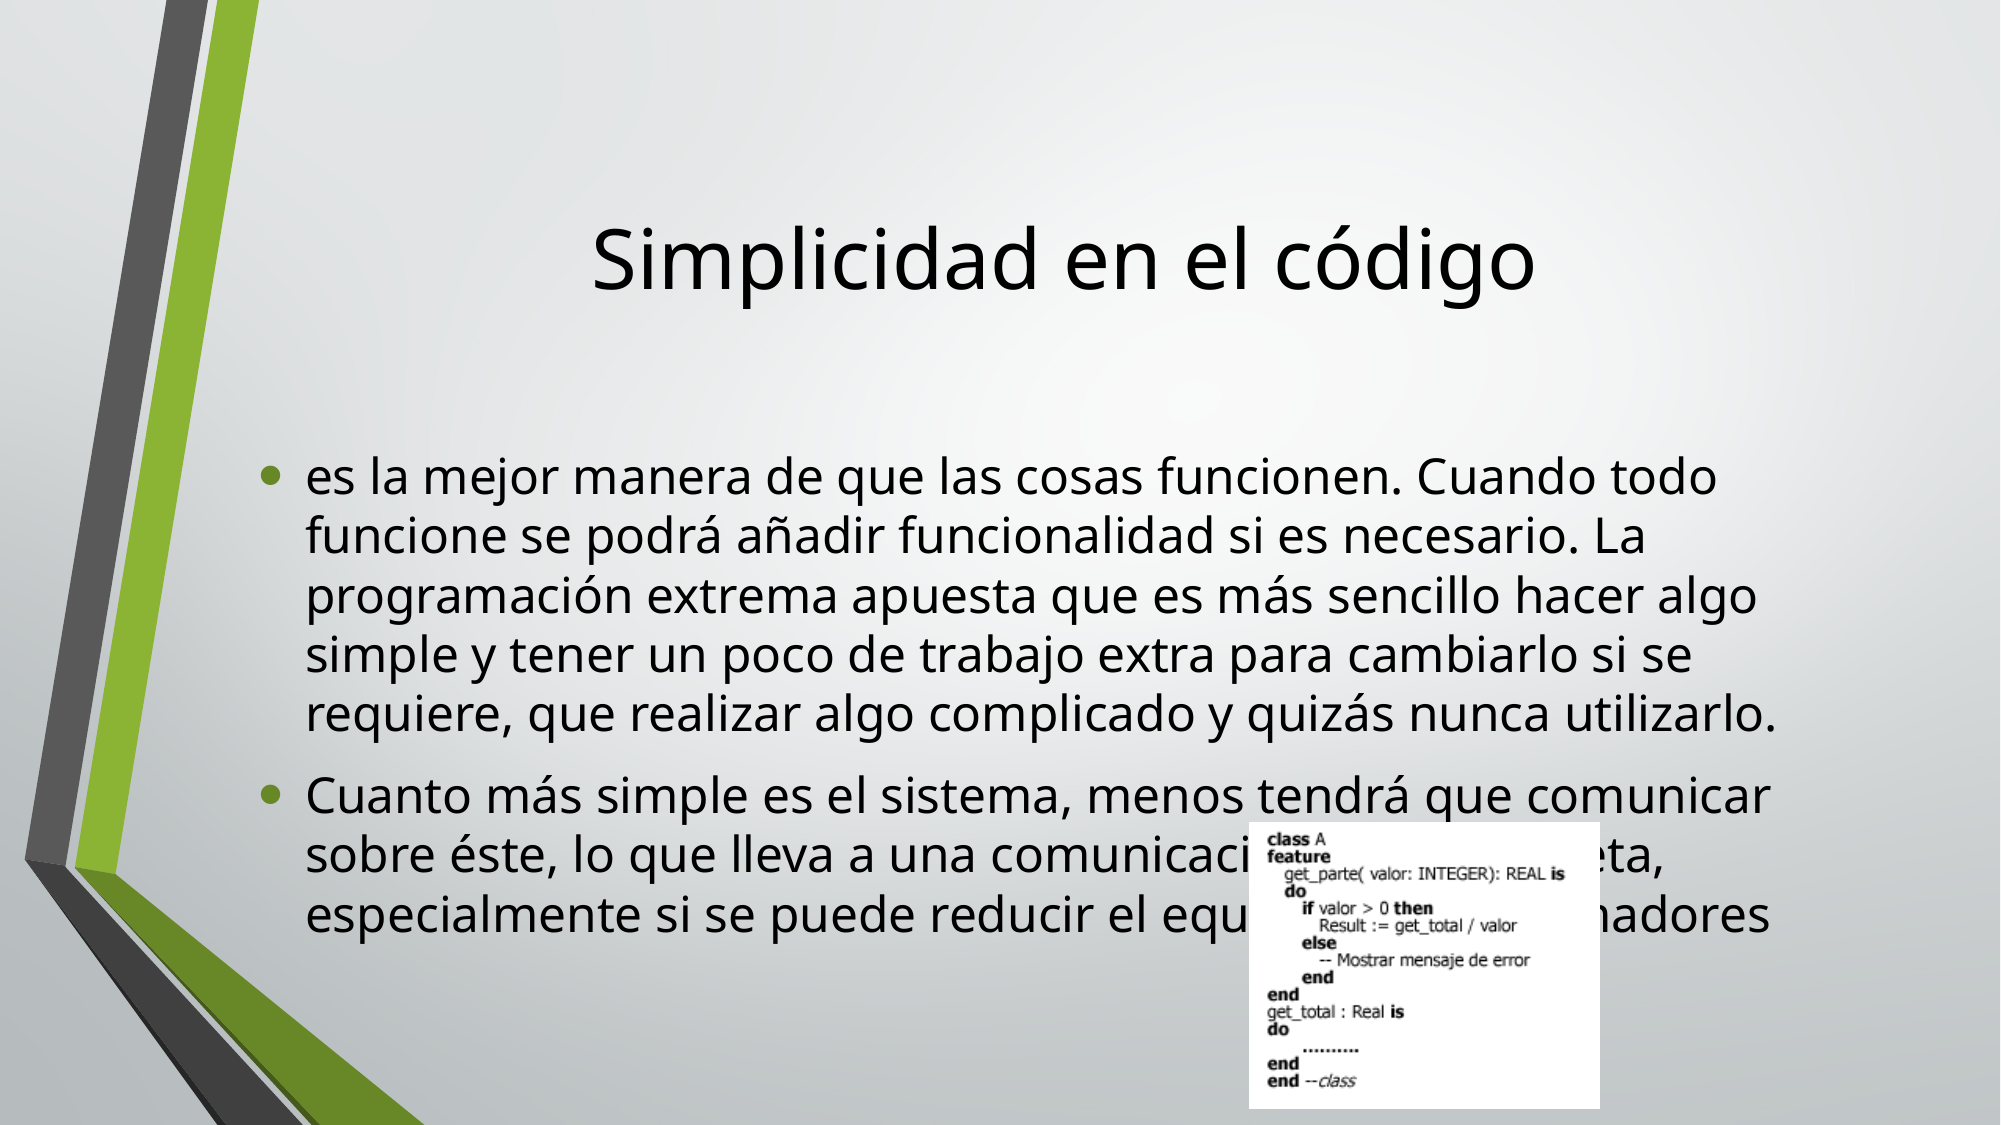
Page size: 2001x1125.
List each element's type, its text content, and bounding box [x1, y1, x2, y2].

list es la mejor manera de que las cosas funcionen. Cuando todo funcione se podrá añadir funcionalidad si es necesario. La programación extrema apuesta que es más sencillo hacer algo simple y tener un poco de trabajo extra para cambiarlo si se requiere, que realizar algo complicado y quizás nunca utilizarlo. Cuanto más simple es el sistema, menos tendrá que comunicar sobre éste, lo que lleva a una comunicación más completa, especialmente si se puede reducir el equipo de programadores [243, 437, 1887, 950]
picture [1249, 822, 1600, 1110]
title Simplicidad en el código [243, 112, 1887, 400]
